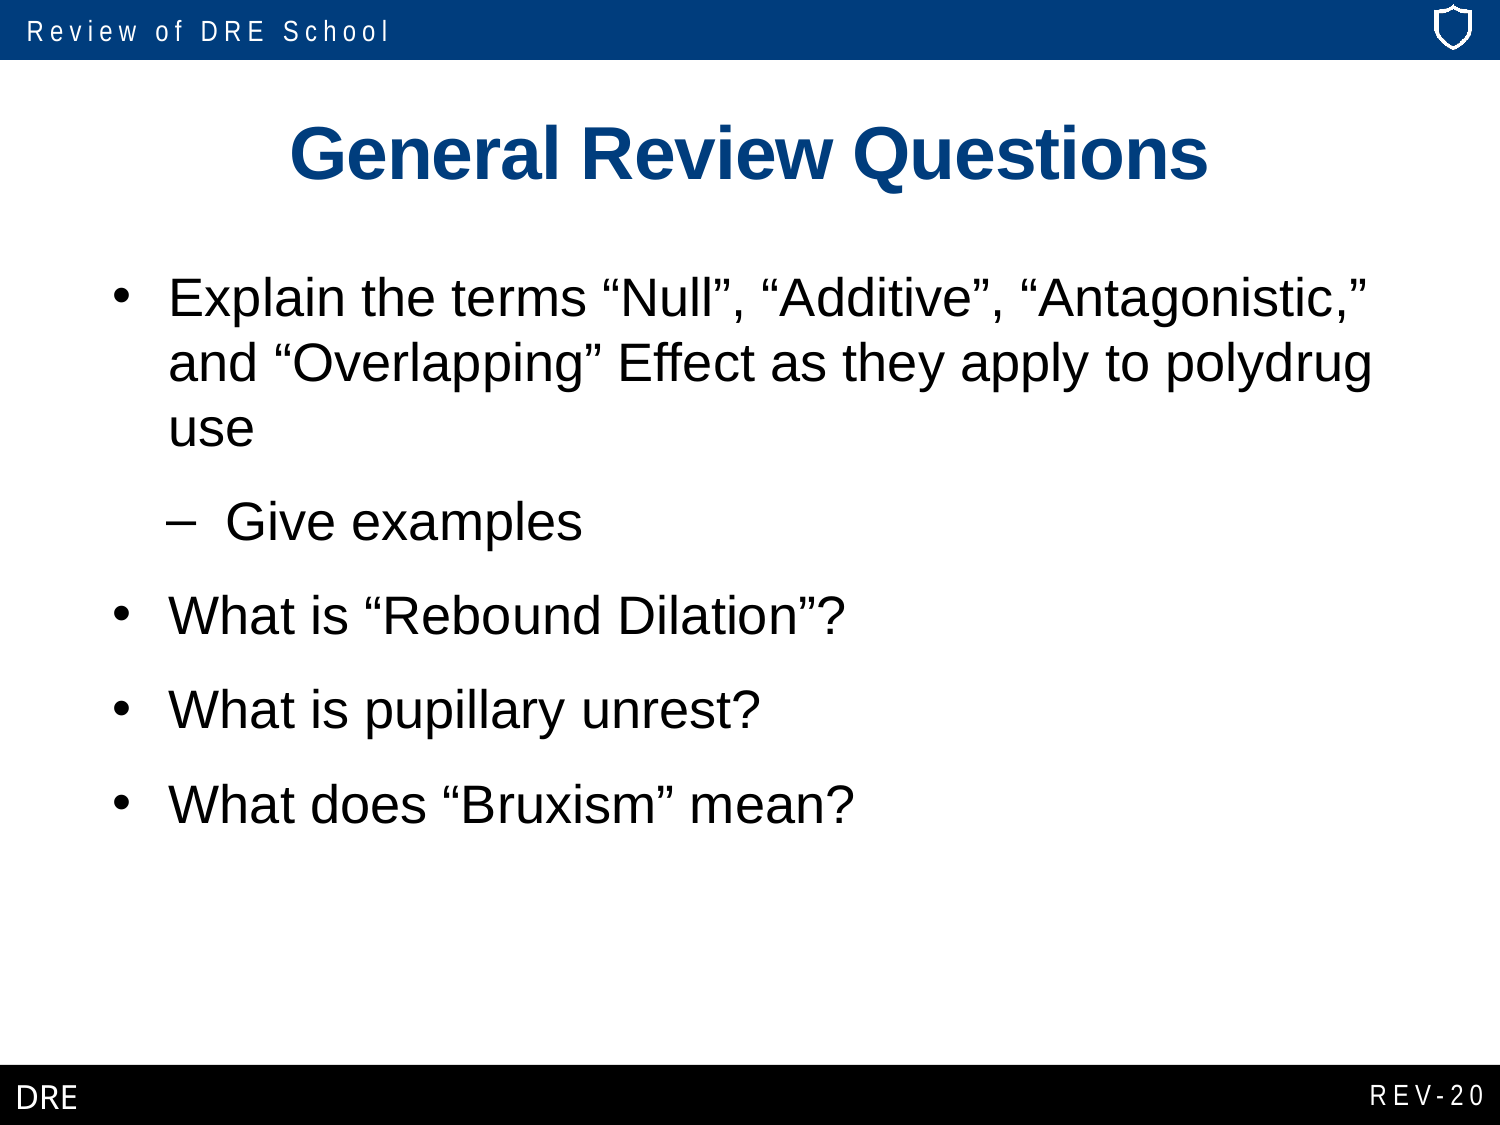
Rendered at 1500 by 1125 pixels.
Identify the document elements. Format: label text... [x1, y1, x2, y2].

picture [1434, 4, 1472, 50]
slide_number REV-20 [1218, 1063, 1499, 1124]
list Explain the terms “Null”, “Additive”, “Antagonistic,” and “Overlapping” Effect as they apply to polydrug use Give examples What is “Rebound Dilation”? What is pupillary unrest? What does “Bruxism” mean? [75, 254, 1425, 1005]
title General Review Questions [75, 75, 1425, 225]
